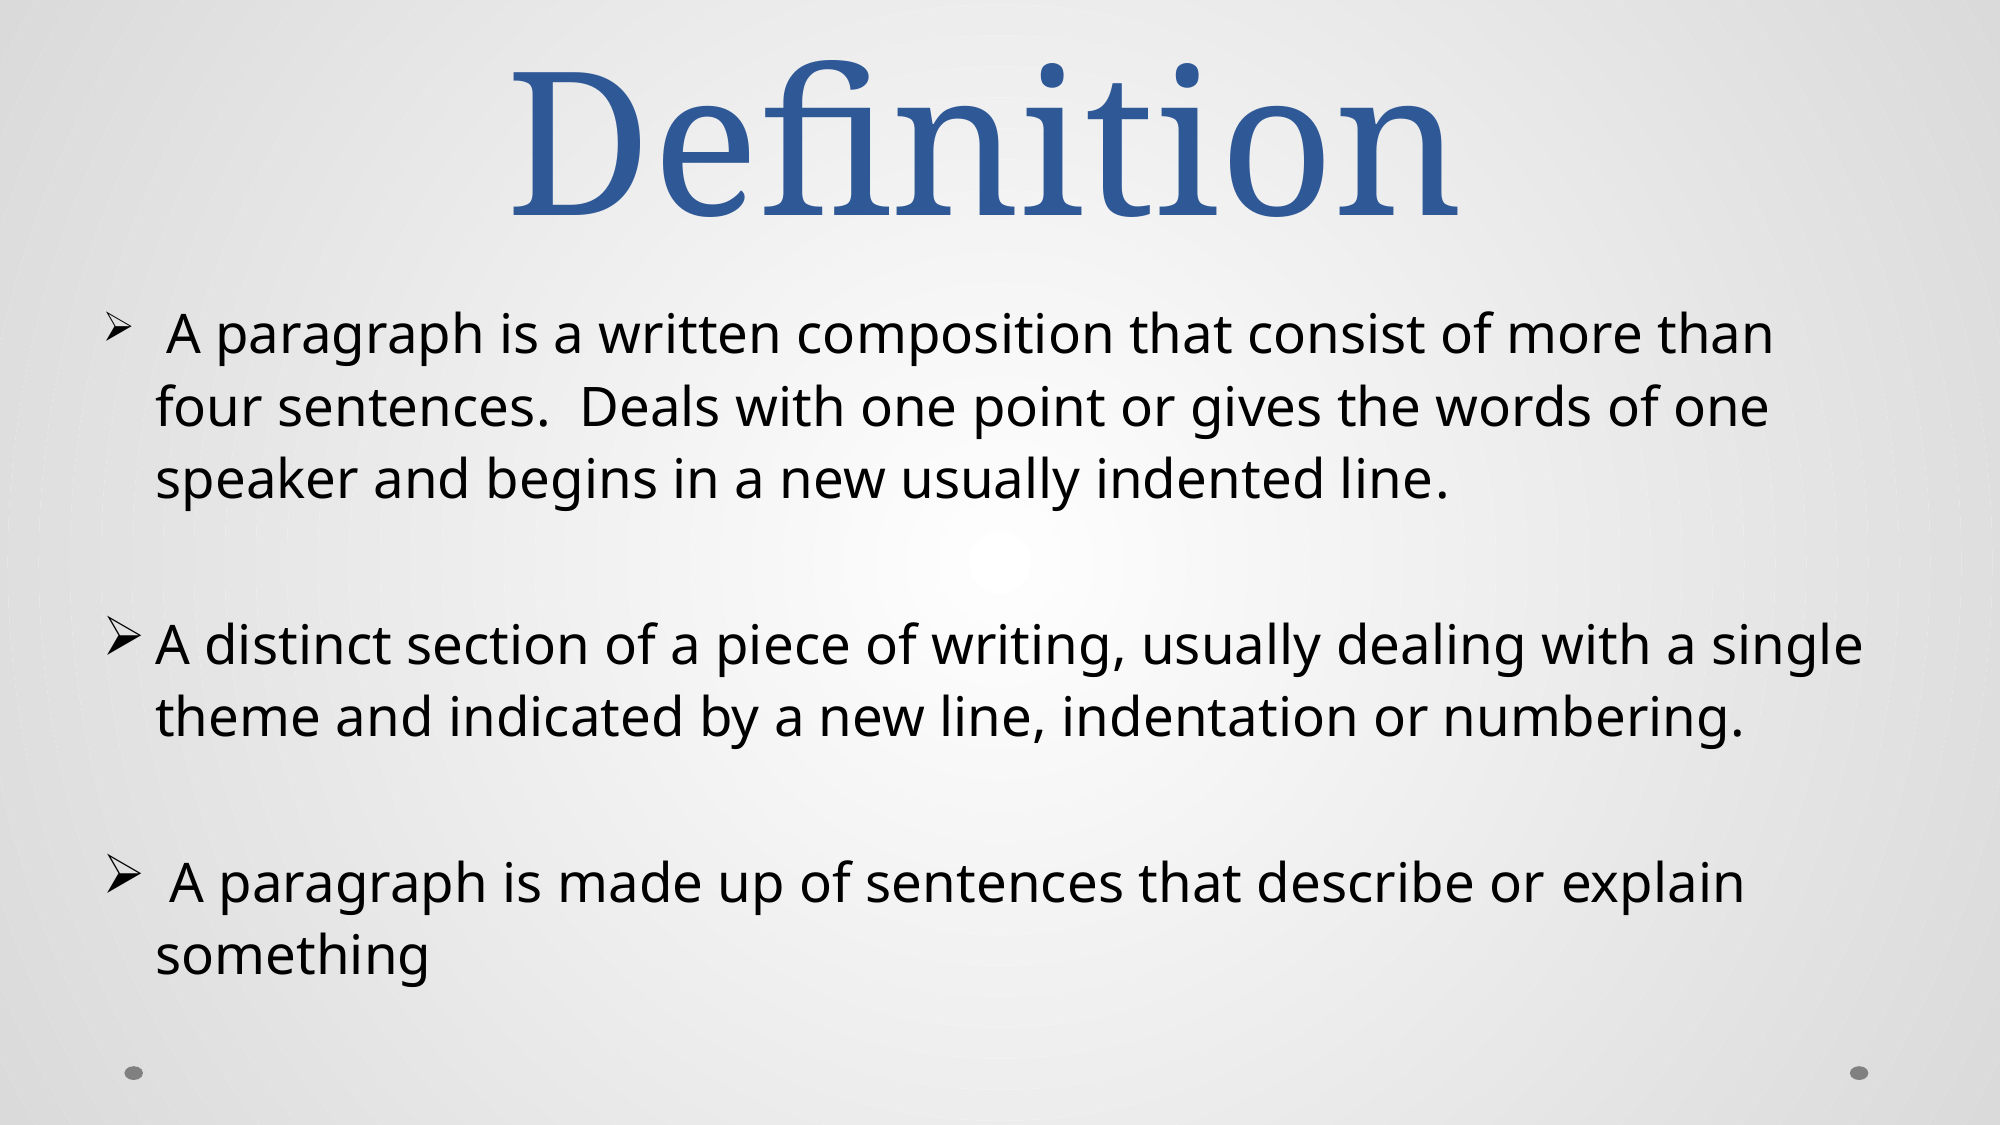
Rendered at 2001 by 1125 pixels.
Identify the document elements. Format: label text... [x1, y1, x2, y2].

title Definition [99, 0, 1900, 224]
list A paragraph is a written composition that consist of more than four sentences. Deals with one point or gives the words of one speaker and begins in a new usually indented line. A distinct section of a piece of writing, usually dealing with a single theme and indicated by a new line, indentation or numbering. A paragraph is made up of sentences that describe or explain something [87, 224, 1900, 1000]
